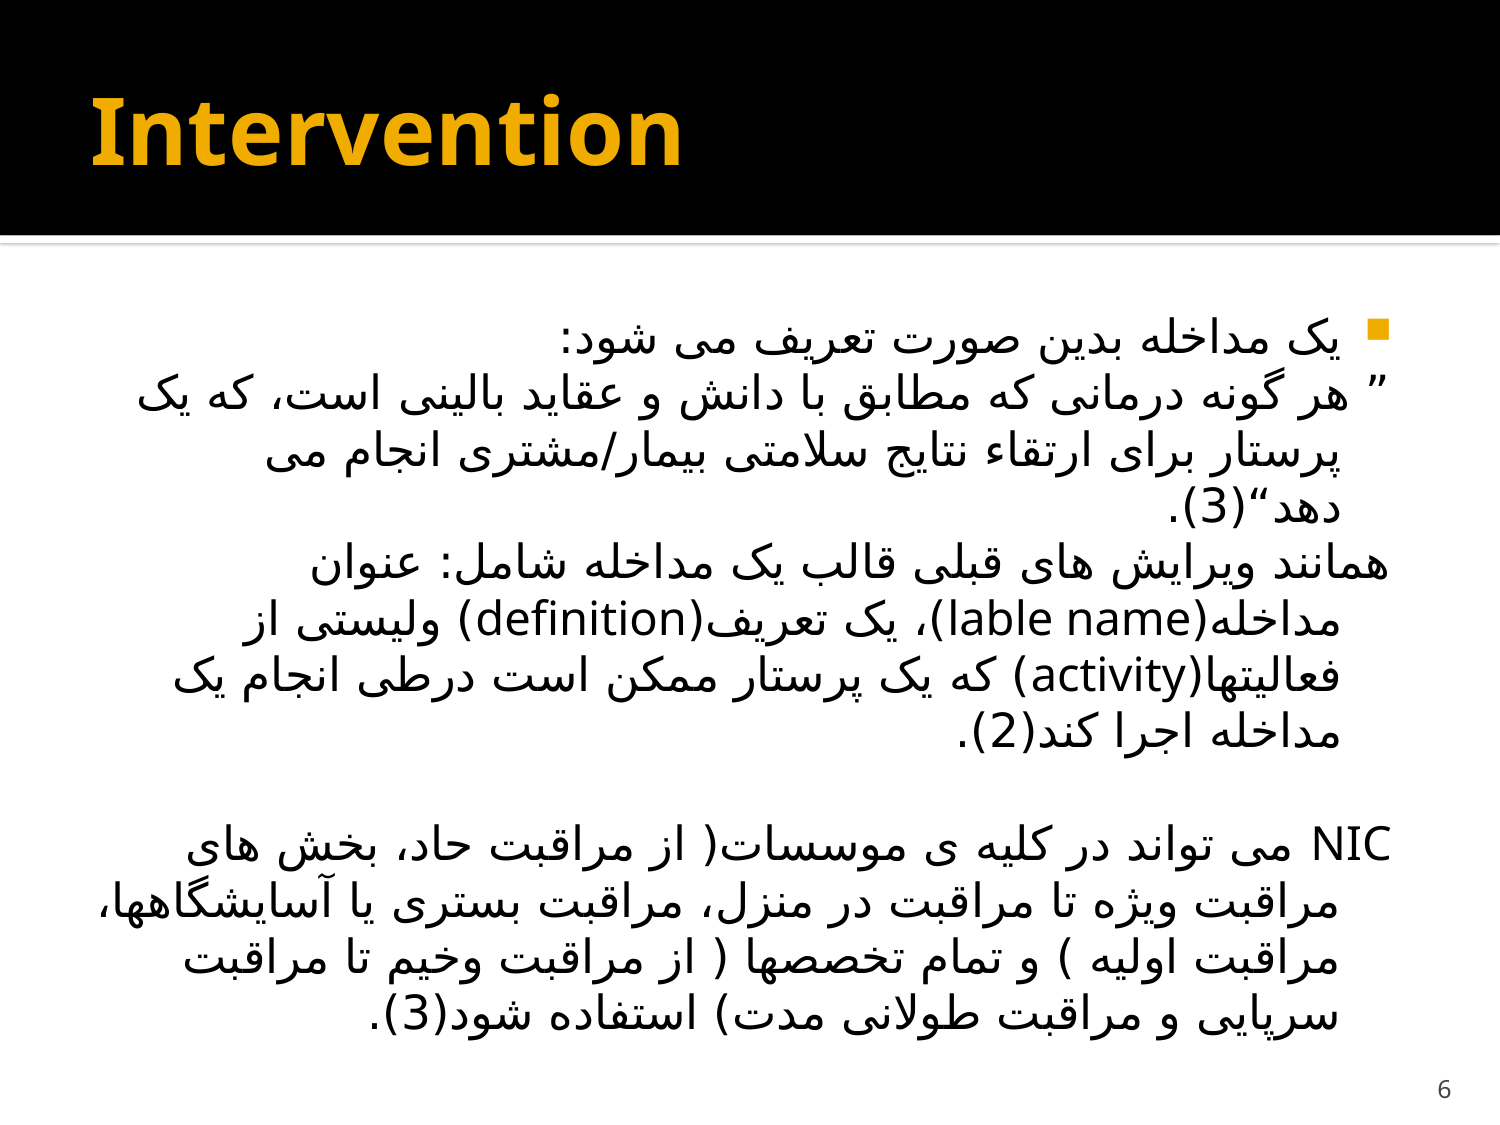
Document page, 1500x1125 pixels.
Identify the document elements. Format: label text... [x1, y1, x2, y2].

slide_number 6 [1345, 1062, 1467, 1108]
title Intervention [75, 25, 1425, 231]
list یک مداخله بدین صورت تعریف می شود: ” هر گونه درمانی که مطابق با دانش و عقاید بالینی است، که یک پرستار برای ارتقاء نتایج سلامتی بیمار/مشتری انجام می دهد“(3). همانند ویرایش های قبلی قالب یک مداخله شامل: عنوان مداخله(lable name)، یک تعریف(definition) ولیستی از فعالیتها(activity) که یک پرستار ممکن است درطی انجام یک مداخله اجرا کند(2). NIC می تواند در کلیه ی موسسات( از مراقبت حاد، بخش های مراقبت ویژه تا مراقبت در منزل، مراقبت بستری یا آسایشگاهها، مراقبت اولیه ) و تمام تخصصها ( از مراقبت وخیم تا مراقبت سرپایی و مراقبت طولانی مدت) استفاده شود(3). [75, 291, 1425, 1050]
